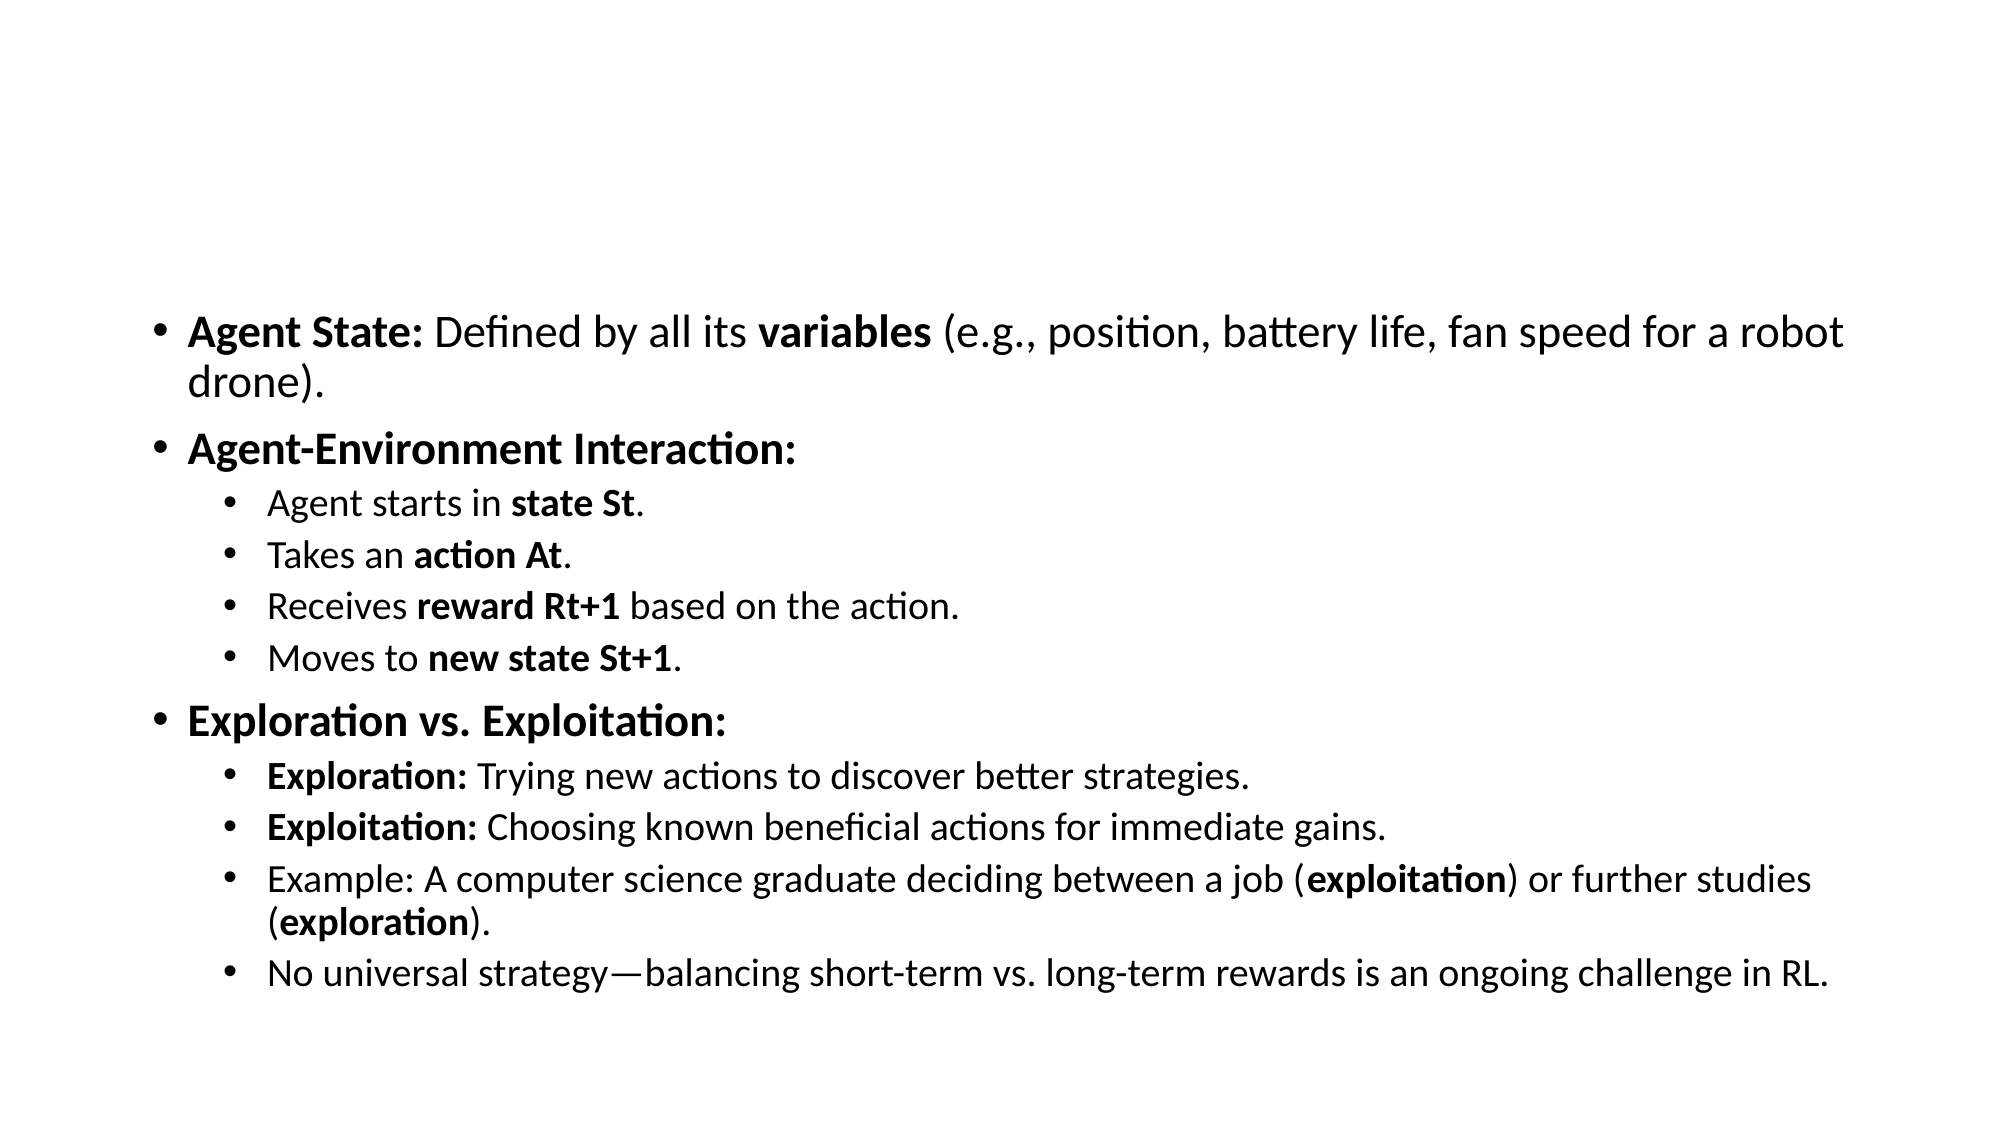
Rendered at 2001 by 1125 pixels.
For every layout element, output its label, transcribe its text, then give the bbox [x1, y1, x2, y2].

list Agent State: Defined by all its variables (e.g., position, battery life, fan speed for a robot drone). Agent-Environment Interaction: Agent starts in state St. Takes an action At. Receives reward Rt+1 based on the action. Moves to new state St+1. Exploration vs. Exploitation: Exploration: Trying new actions to discover better strategies. Exploitation: Choosing known beneficial actions for immediate gains. Example: A computer science graduate deciding between a job (exploitation) or further studies (exploration). No universal strategy—balancing short-term vs. long-term rewards is an ongoing challenge in RL. [137, 299, 1863, 1014]
